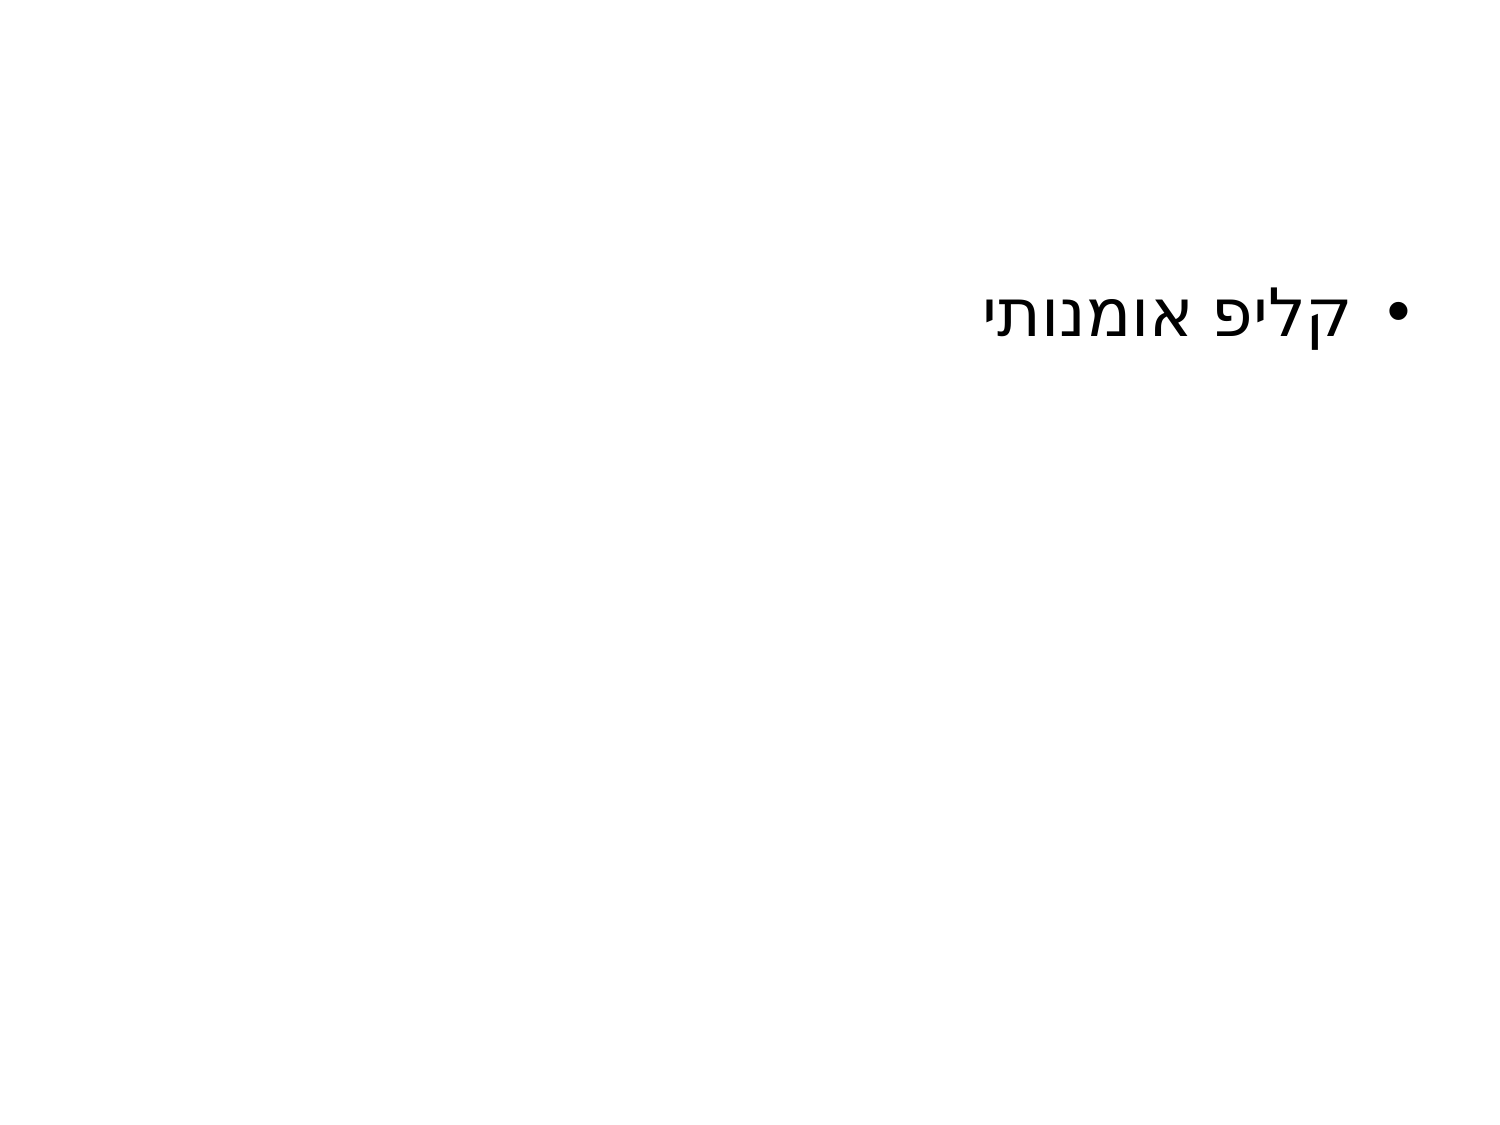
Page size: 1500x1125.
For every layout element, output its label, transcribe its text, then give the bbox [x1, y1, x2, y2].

list קליפ אומנותי [75, 262, 1425, 1005]
